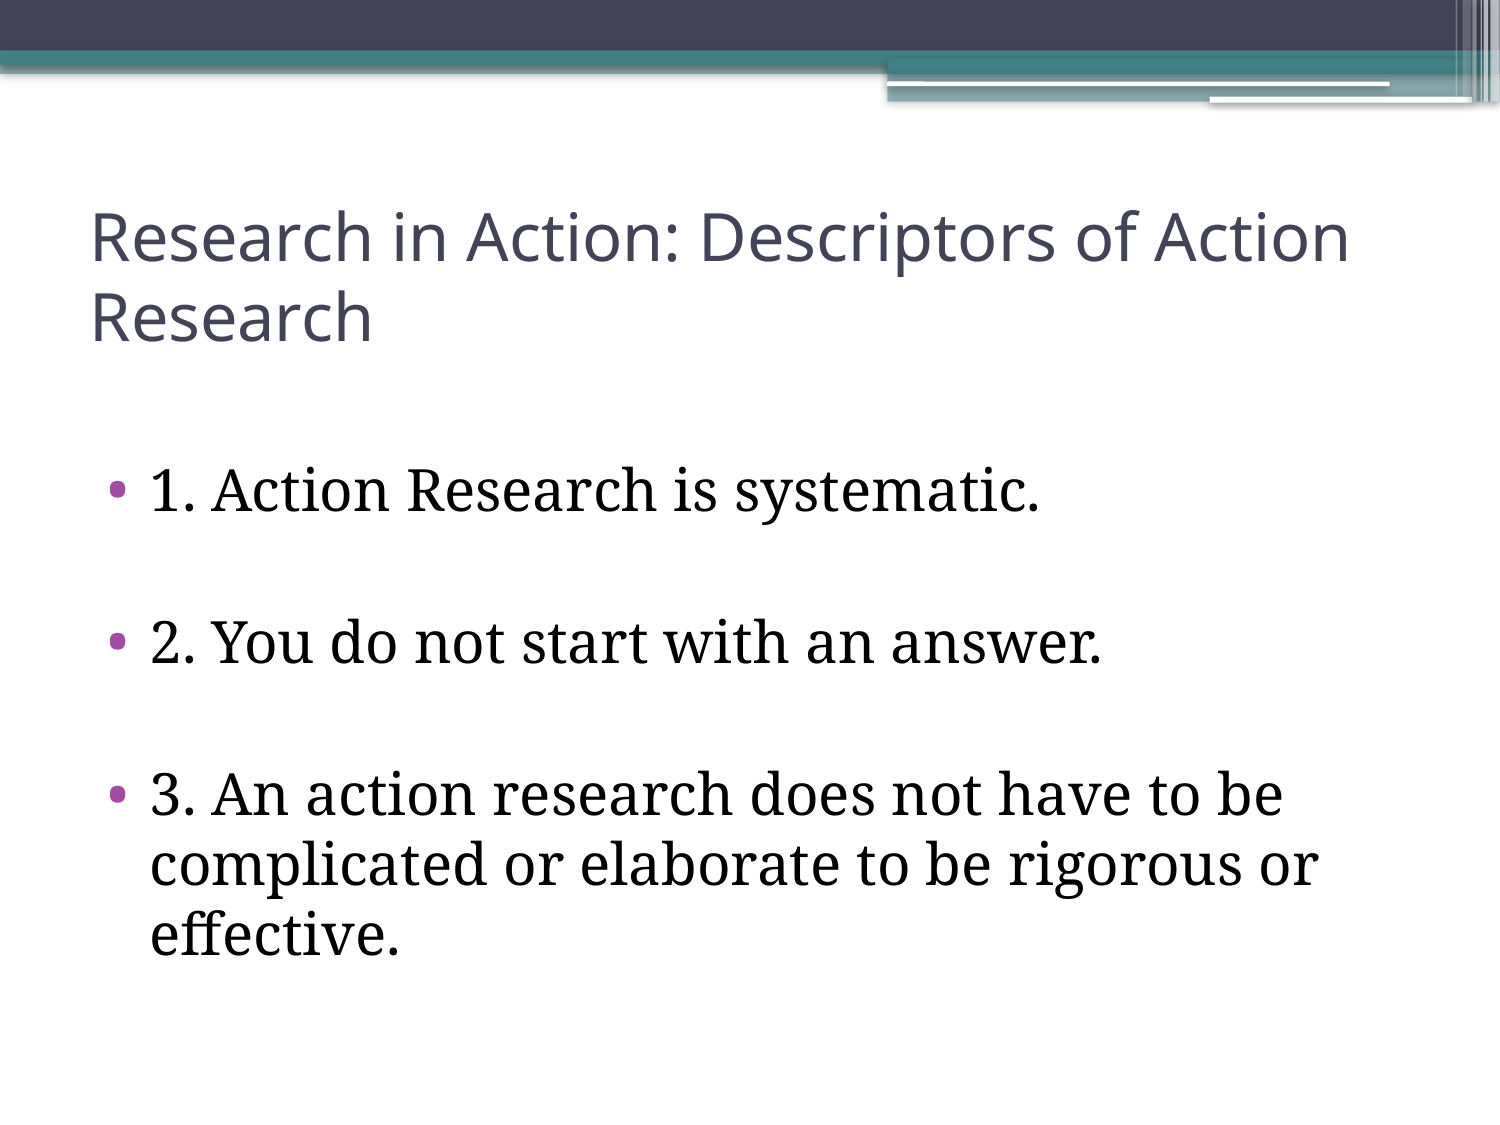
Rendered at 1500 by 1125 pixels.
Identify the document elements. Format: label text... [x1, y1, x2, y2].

title Research in Action: Descriptors of Action Research [75, 187, 1425, 363]
list 1. Action Research is systematic. 2. You do not start with an answer. 3. An action research does not have to be complicated or elaborate to be rigorous or effective. [75, 368, 1425, 1079]
